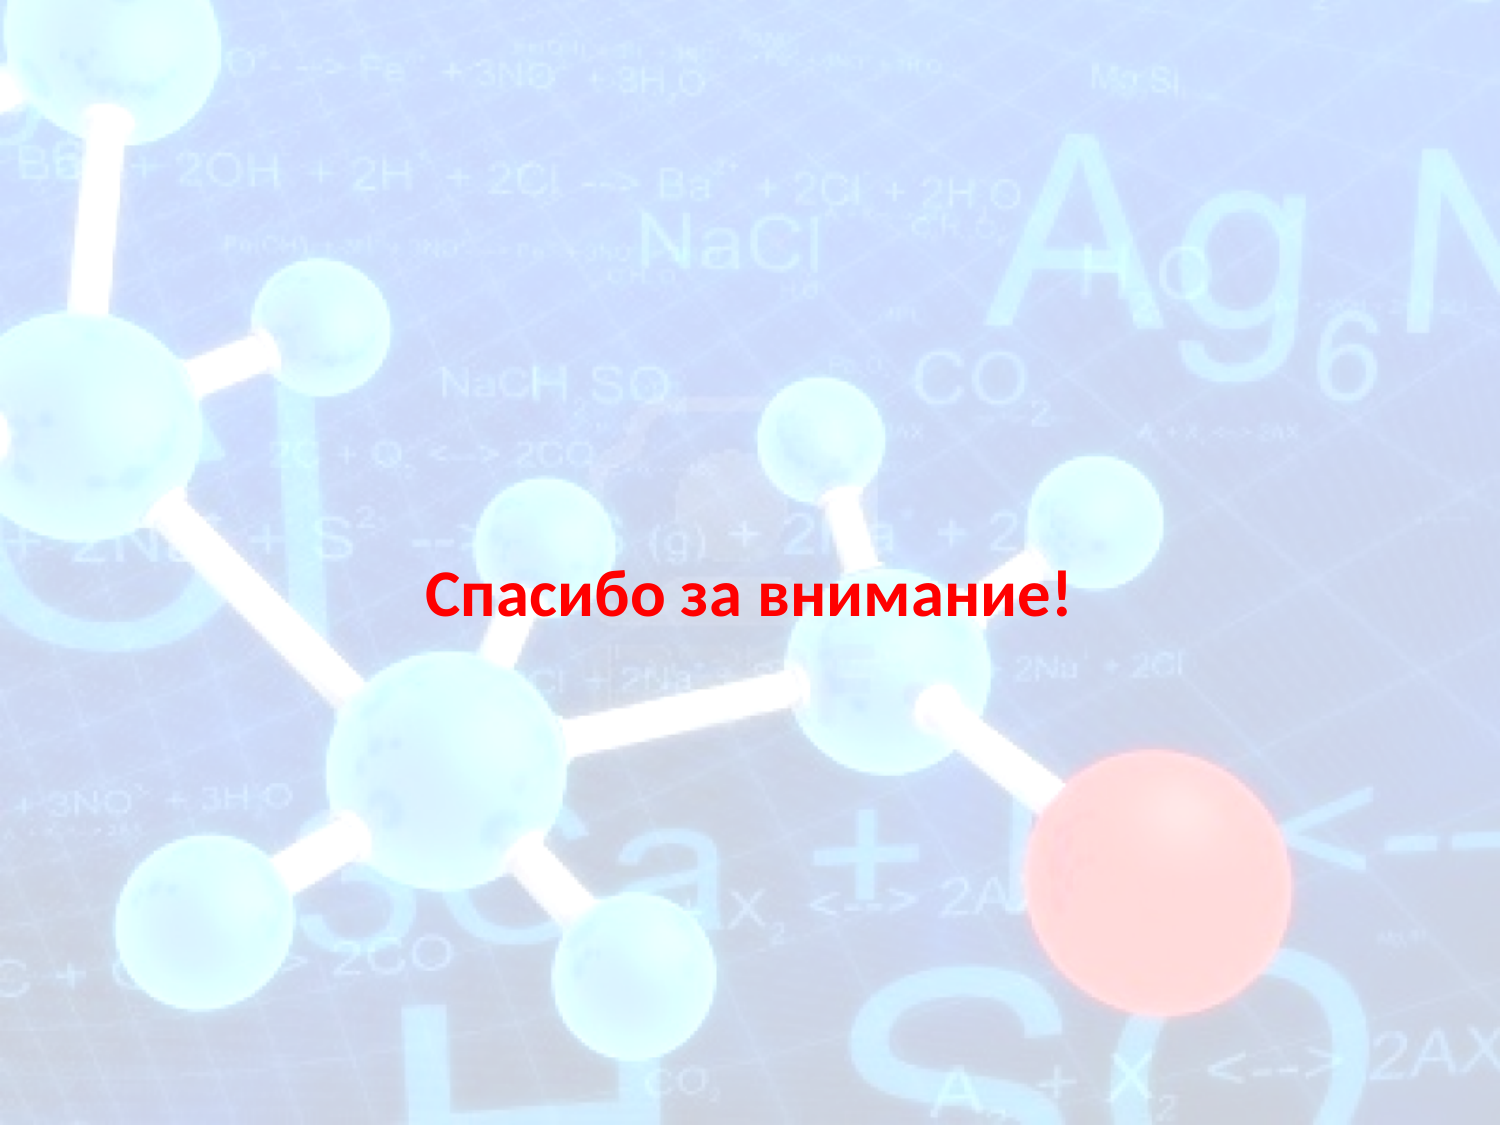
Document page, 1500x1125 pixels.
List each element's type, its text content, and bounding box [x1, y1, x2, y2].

list Спасибо за внимание! [75, 262, 1425, 1005]
picture [0, 0, 1500, 1125]
